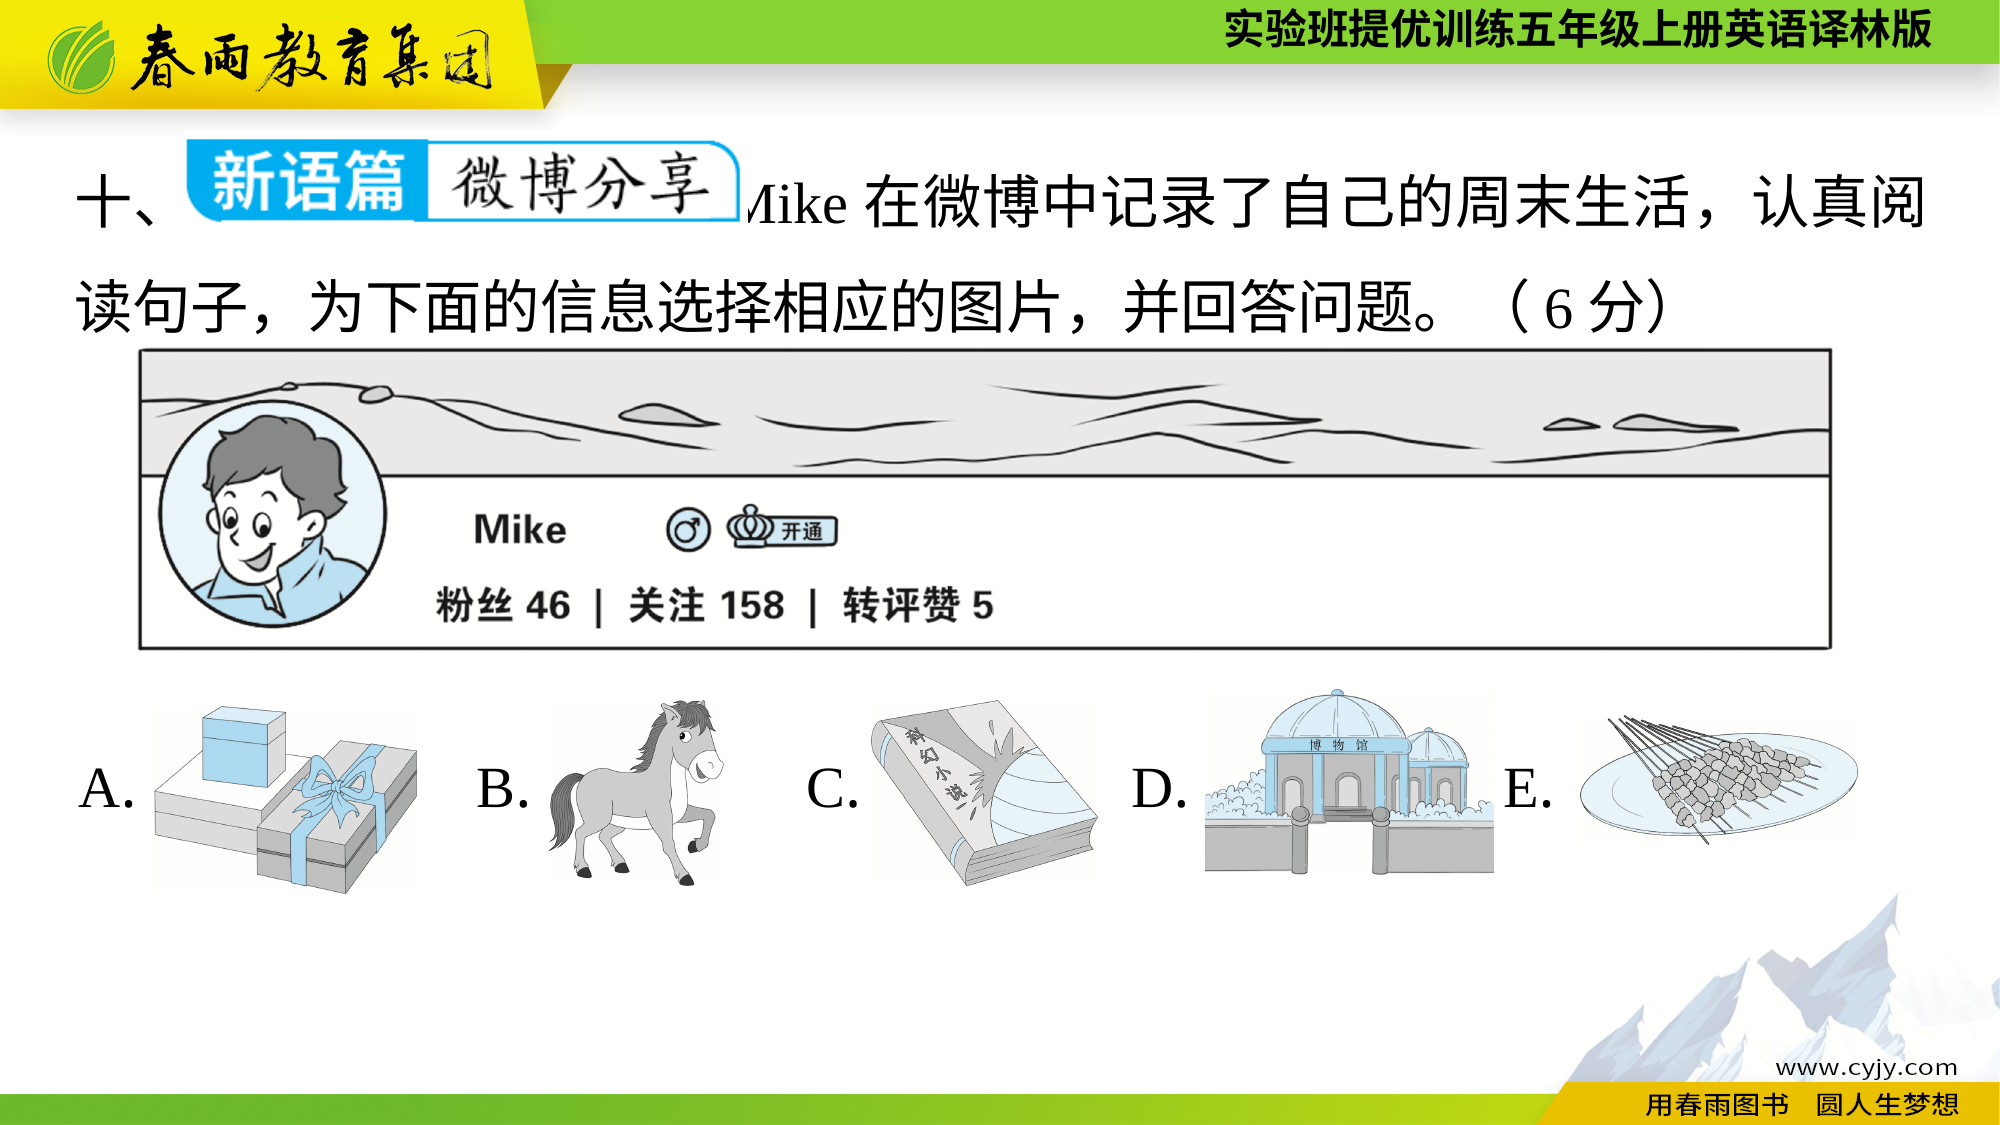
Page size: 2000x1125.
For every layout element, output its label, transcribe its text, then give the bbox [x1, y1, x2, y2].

text_box A. B. C. D. E. [728, 706, 866, 827]
text_box A. B. C. D. E. [1102, 706, 1200, 827]
text_box A. B. C. D. E. [63, 706, 152, 827]
list 十、 Mike在微博中记录了自己的周末生活，认真阅读句子，为下面的信息选择相应的图片，并回答问题。（6分） [59, 122, 1944, 337]
text_box A. B. C. D. E. [1499, 706, 1948, 827]
picture [0, 0, 2000, 1125]
text_box A. B. C. D. E. [418, 706, 543, 827]
